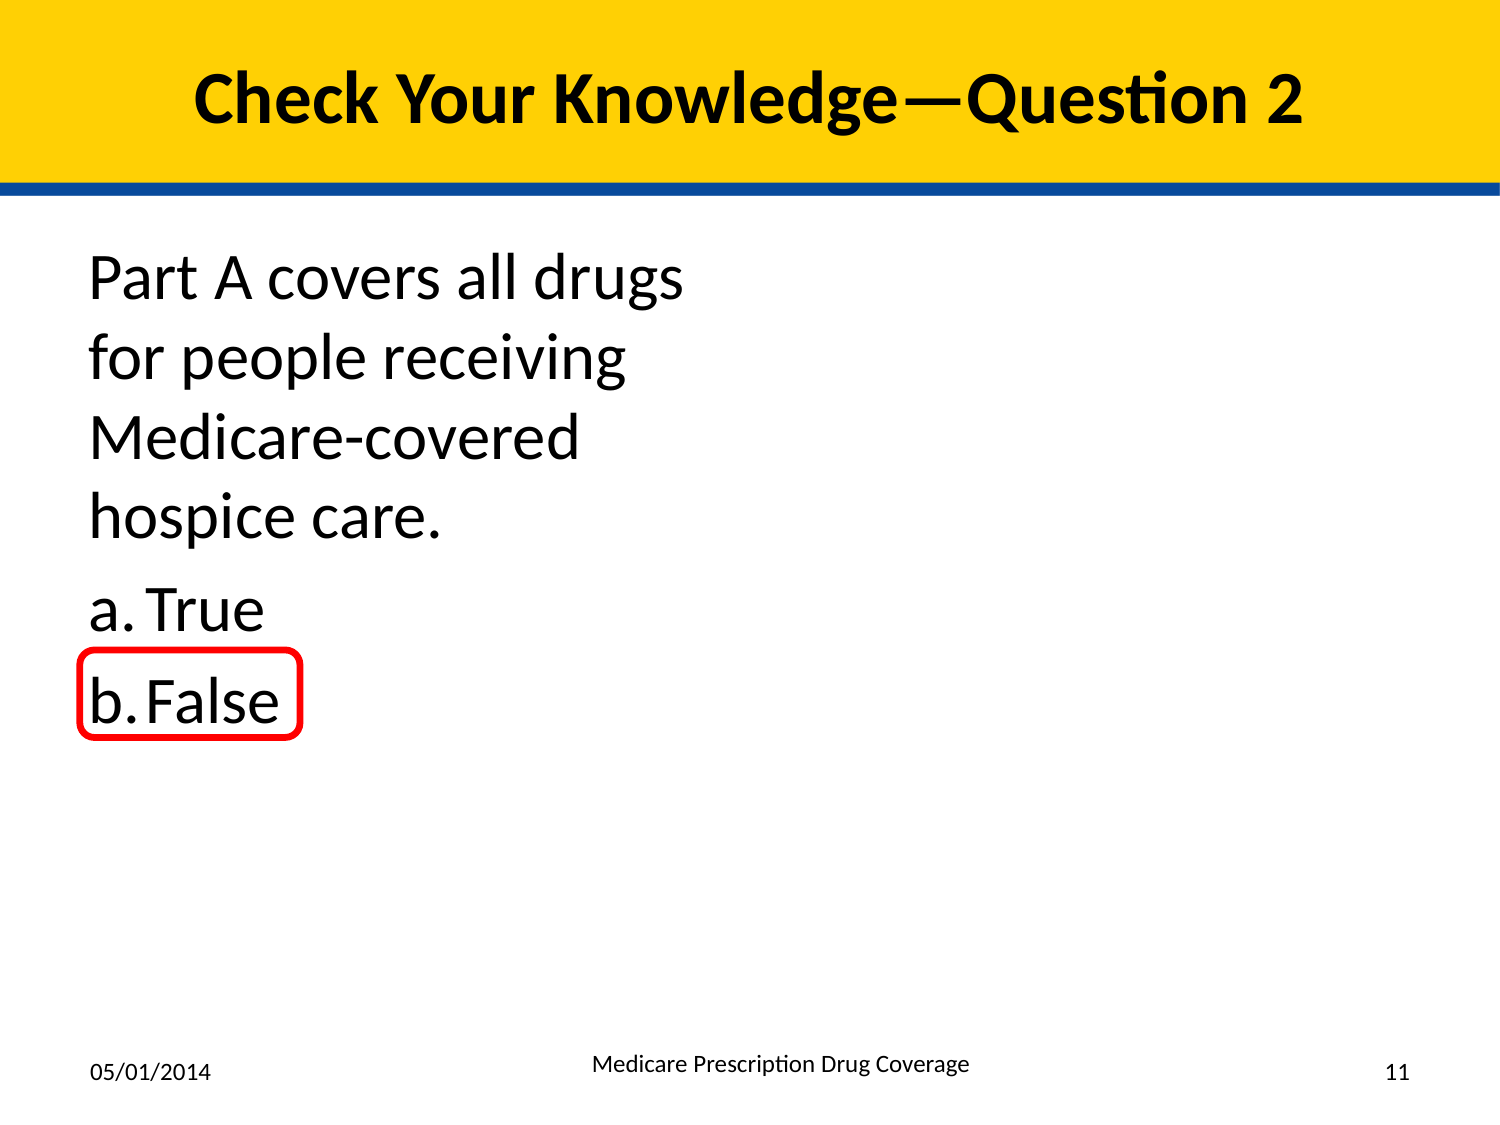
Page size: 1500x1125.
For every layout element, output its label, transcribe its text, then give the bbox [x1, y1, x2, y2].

text_box [77, 647, 303, 740]
text_box Medicare Prescription Drug Coverage [437, 1040, 1125, 1100]
list Part A covers all drugs for people receiving Medicare-covered hospice care. True False [73, 224, 749, 968]
title Check Your Knowledge—Question 2 [0, 0, 1500, 188]
slide_number 11 [1125, 1040, 1425, 1100]
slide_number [75, 1040, 425, 1100]
